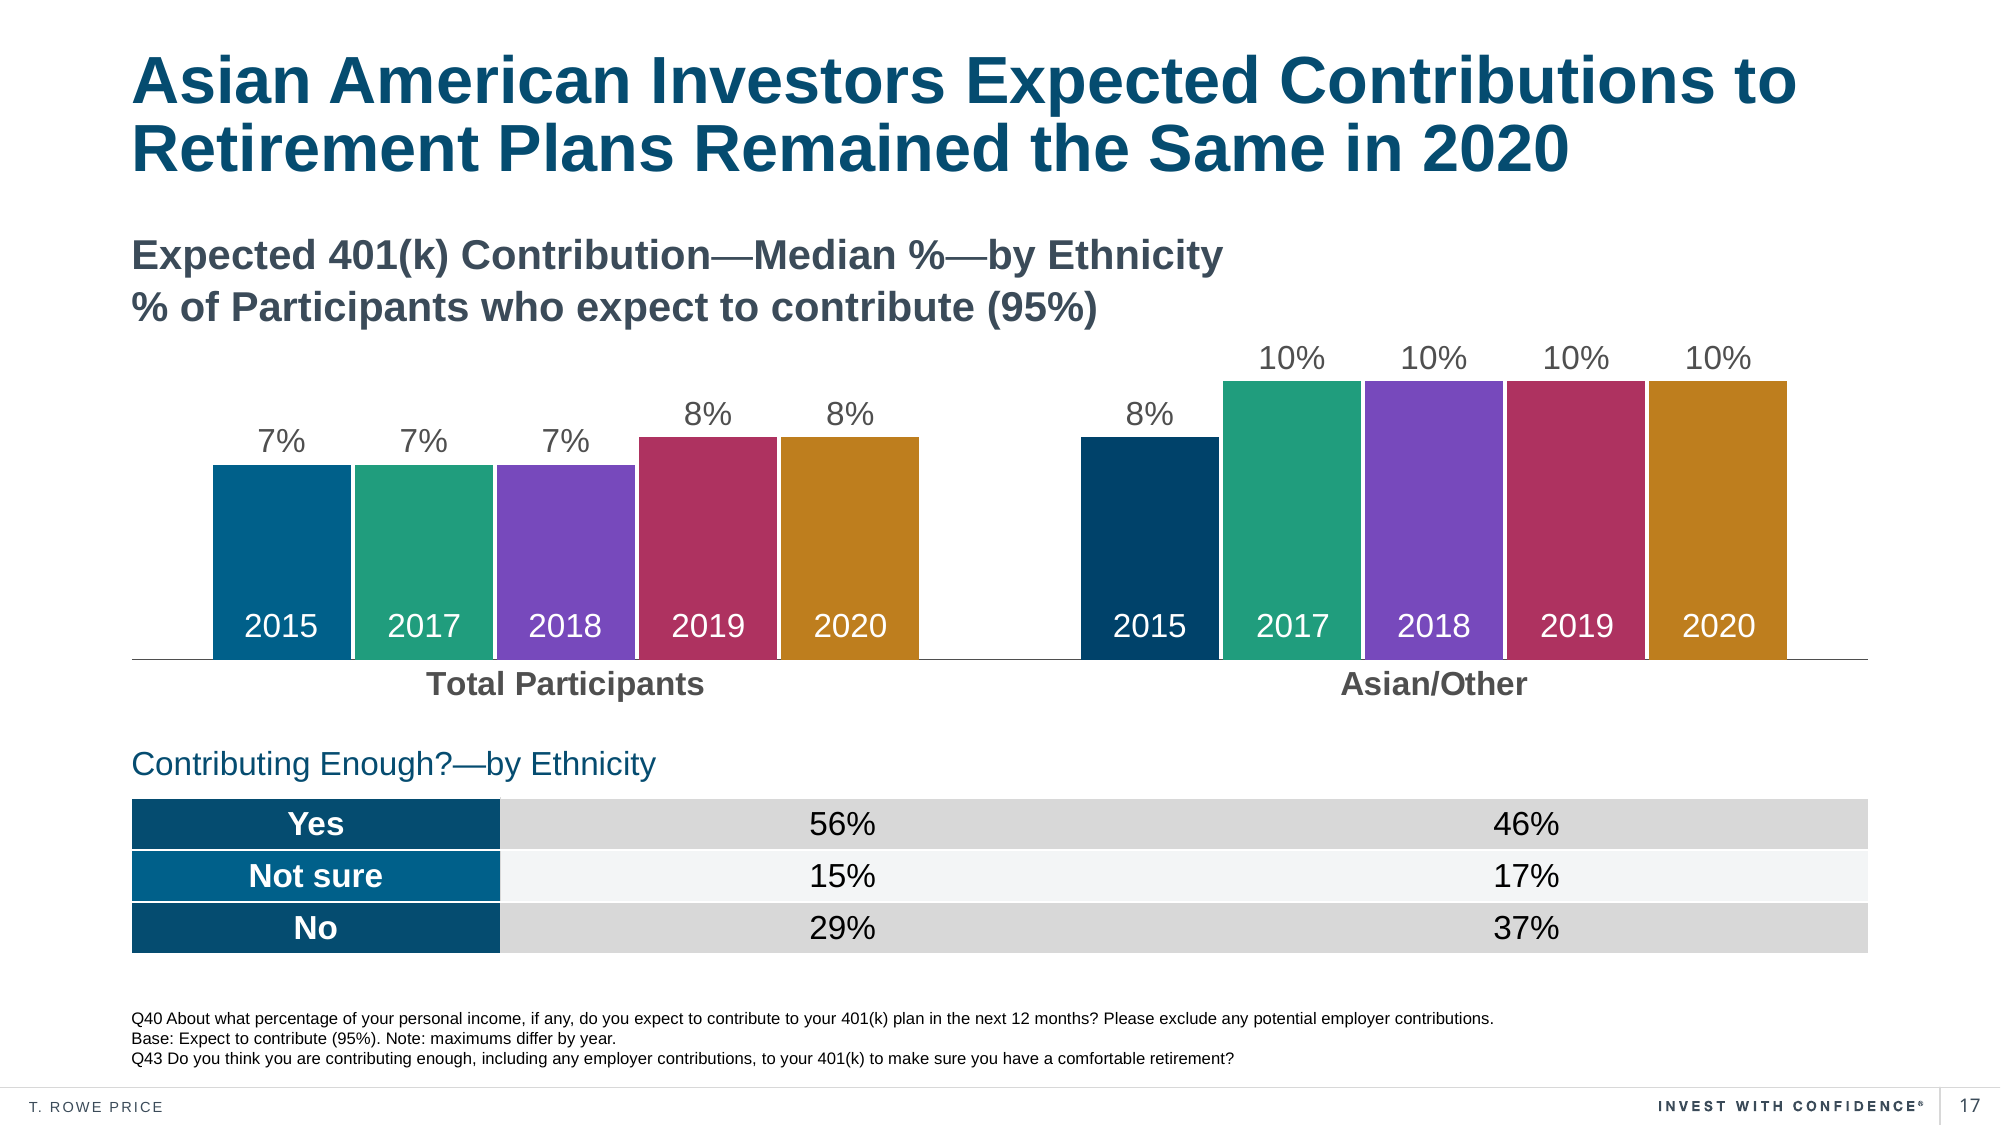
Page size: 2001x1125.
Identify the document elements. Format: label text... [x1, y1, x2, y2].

table_header Yes [132, 799, 500, 849]
table_header 56% [501, 799, 1185, 849]
table_cell 29% [501, 903, 1185, 953]
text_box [1078, 604, 1791, 646]
table_cell 15% [501, 851, 1185, 901]
list Q40 About what percentage of your personal income, if any, do you expect to contribute to your 401(k) plan in the next 12 months? Please exclude any potential employer contributions. Base: Expect to contribute (95%). Note: maximums differ by year. Q43 Do you think you are contributing enough, including any employer contributions, to your 401(k) to make sure you have a comfortable retirement? [131, 993, 1838, 1068]
table_cell 37% [1185, 903, 1868, 953]
list Expected 401(k) Contribution—Median %—by Ethnicity % of Participants who expect to contribute (95%) [131, 224, 1869, 293]
table_cell No [132, 903, 500, 953]
table_header 46% [1185, 799, 1868, 849]
title Asian American Investors Expected Contributions to Retirement Plans Remained the Same in 2020 [131, 48, 1870, 171]
chart [130, 324, 1869, 716]
table_cell Not sure [132, 851, 500, 901]
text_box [209, 604, 923, 646]
text_box Contributing Enough?—by Ethnicity [131, 742, 764, 783]
table_cell 17% [1185, 851, 1868, 901]
